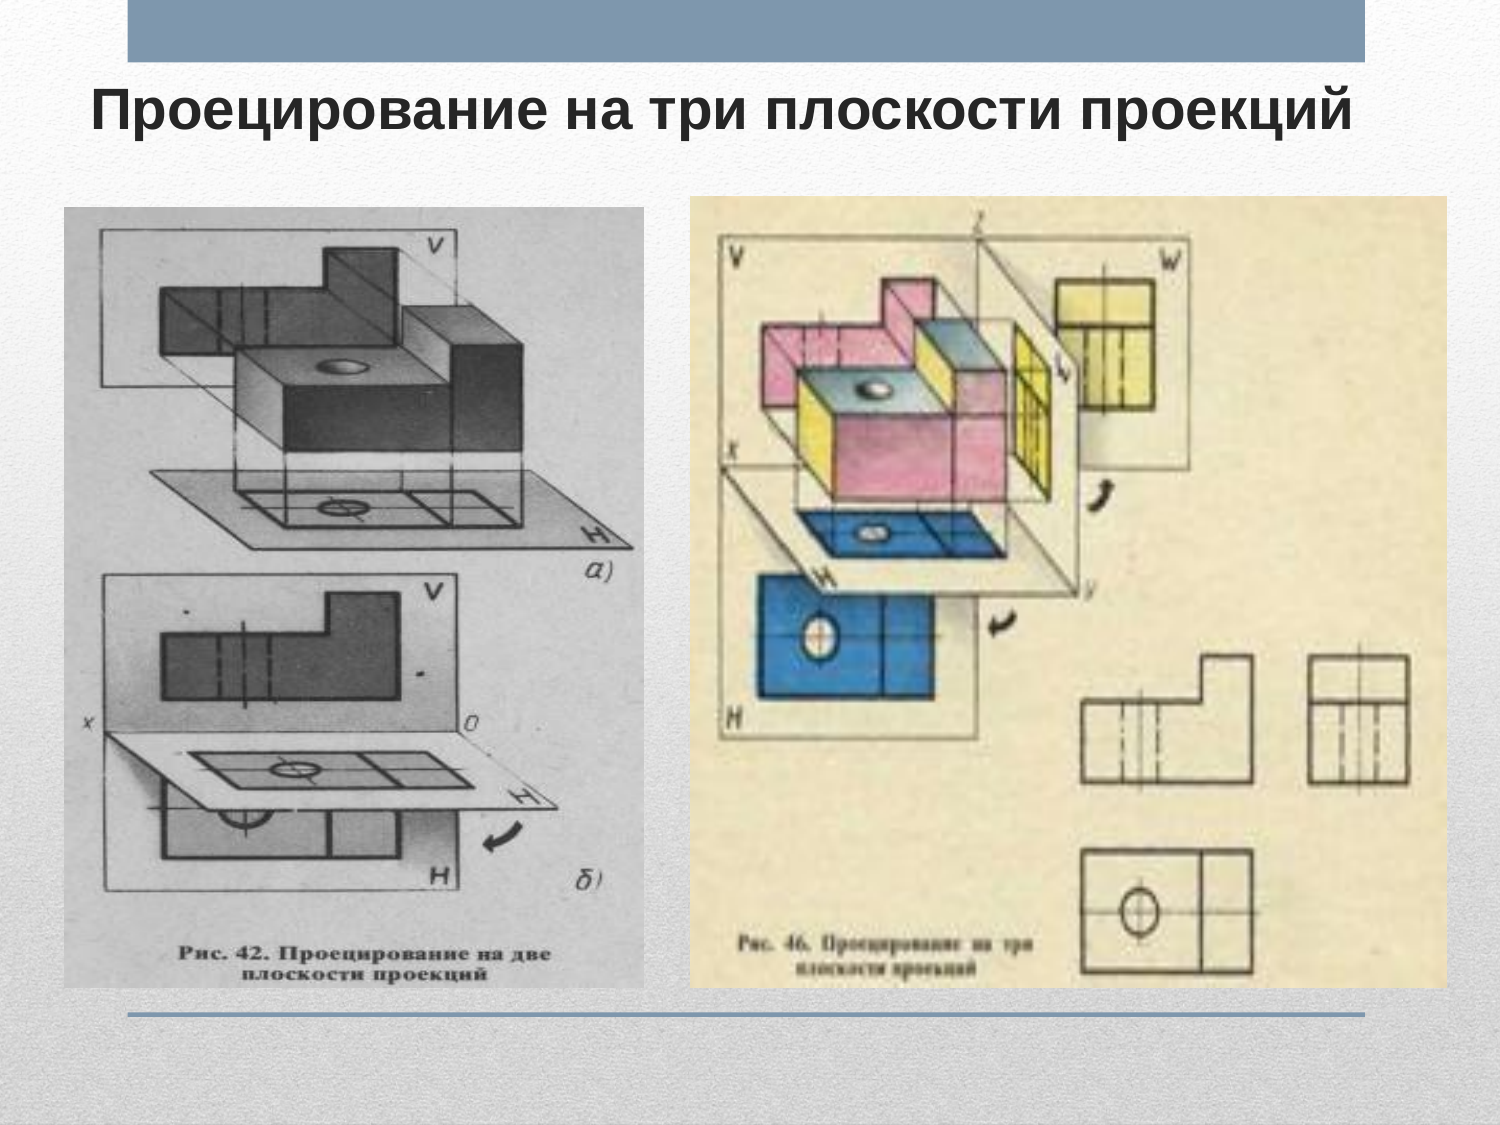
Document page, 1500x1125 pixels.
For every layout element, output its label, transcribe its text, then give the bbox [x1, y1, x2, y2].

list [64, 207, 645, 989]
title Проецирование на три плоскости проекций [75, 45, 1425, 149]
picture [690, 195, 1448, 989]
